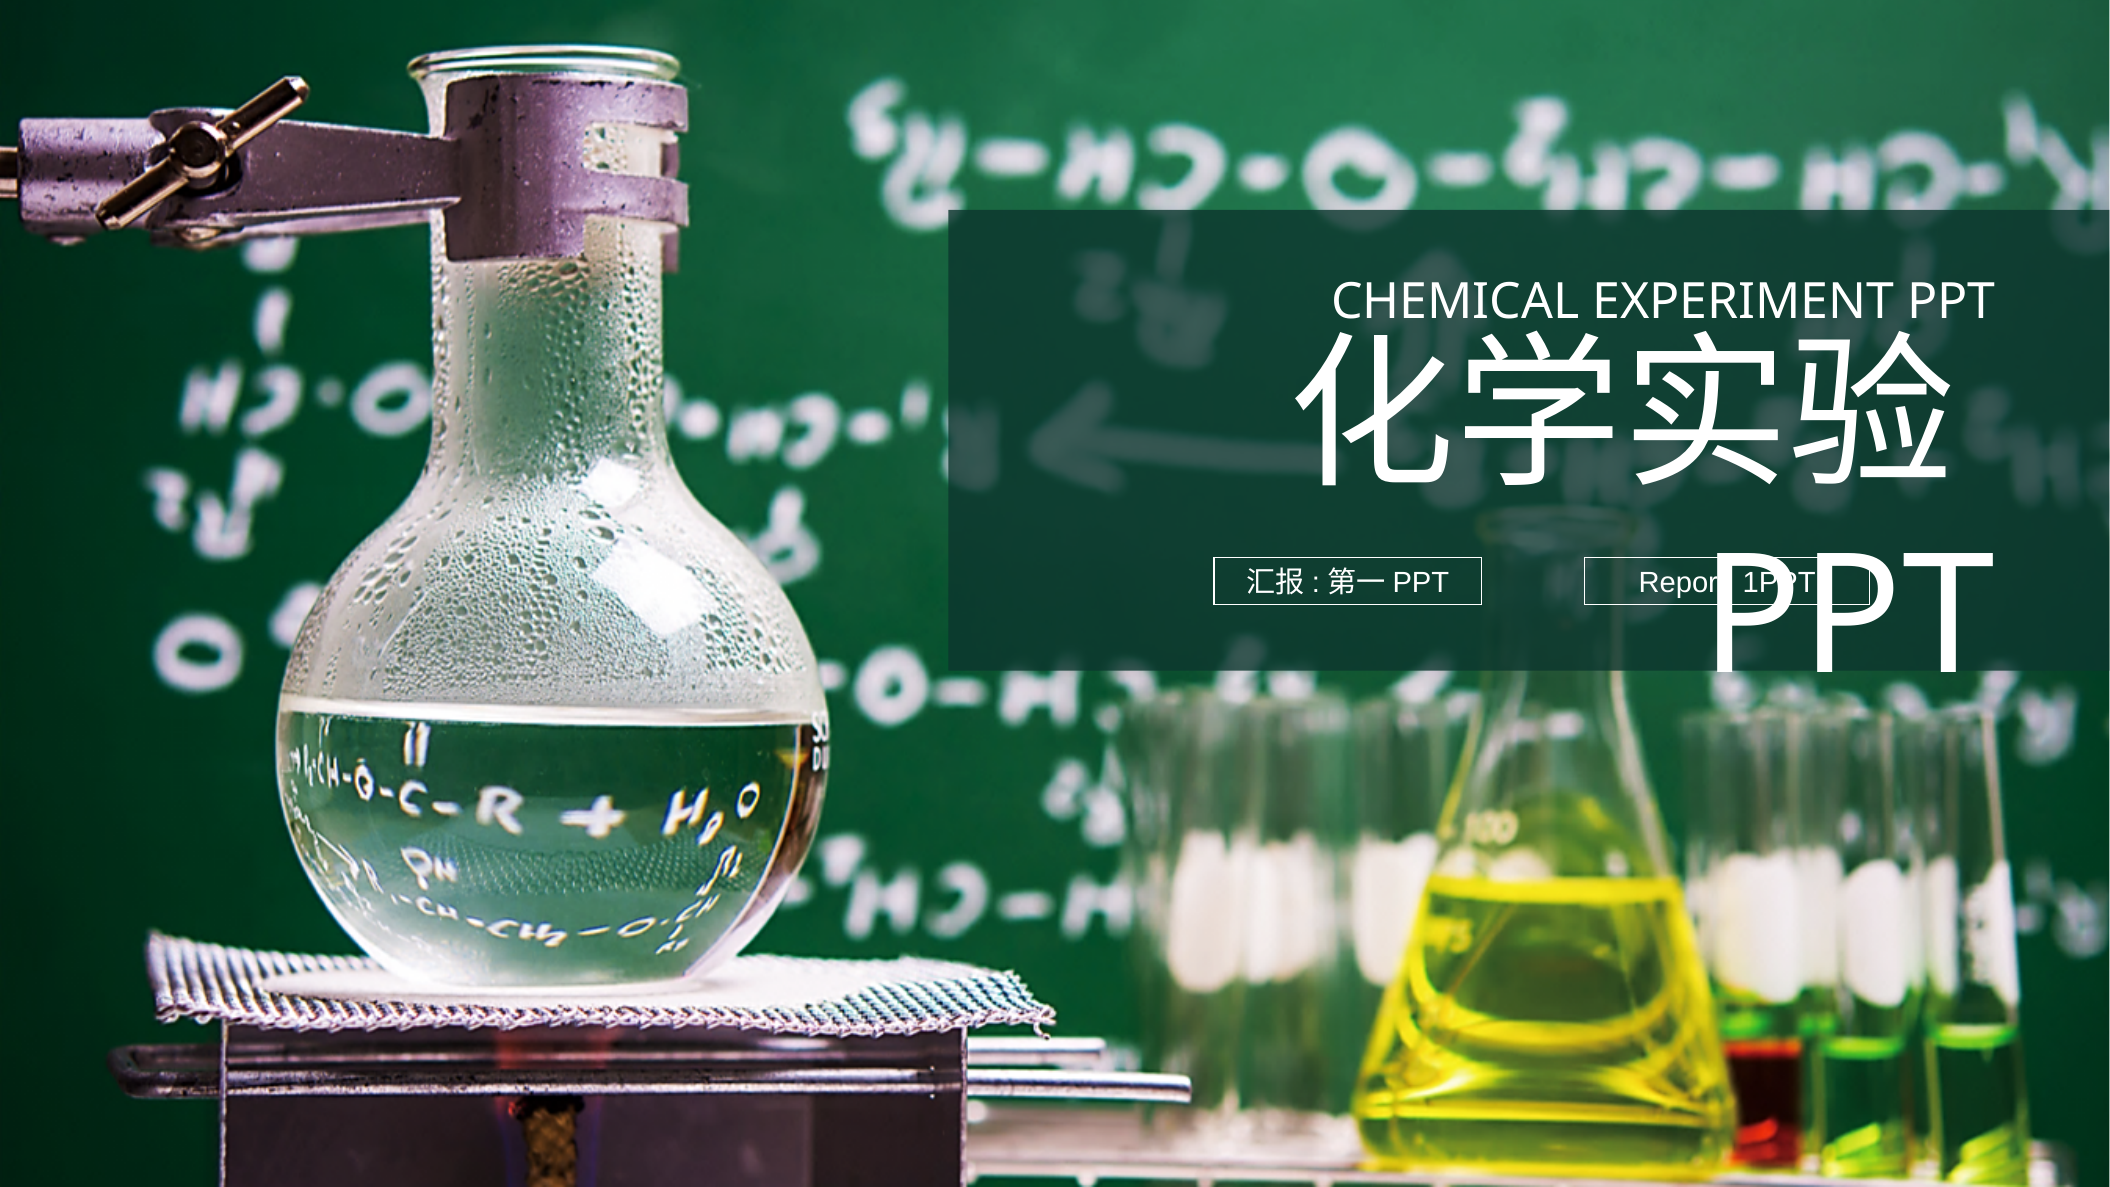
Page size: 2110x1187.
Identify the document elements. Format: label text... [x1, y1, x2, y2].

text_box Report: 1PPT [1584, 557, 1870, 605]
text_box CHEMICAL EXPERIMENT PPT [1184, 268, 1996, 329]
text_box [0, 0, 2110, 1187]
text_box 化学实验PPT [995, 306, 1996, 706]
text_box 汇报:第一PPT [1214, 557, 1482, 605]
text_box [947, 209, 2110, 672]
